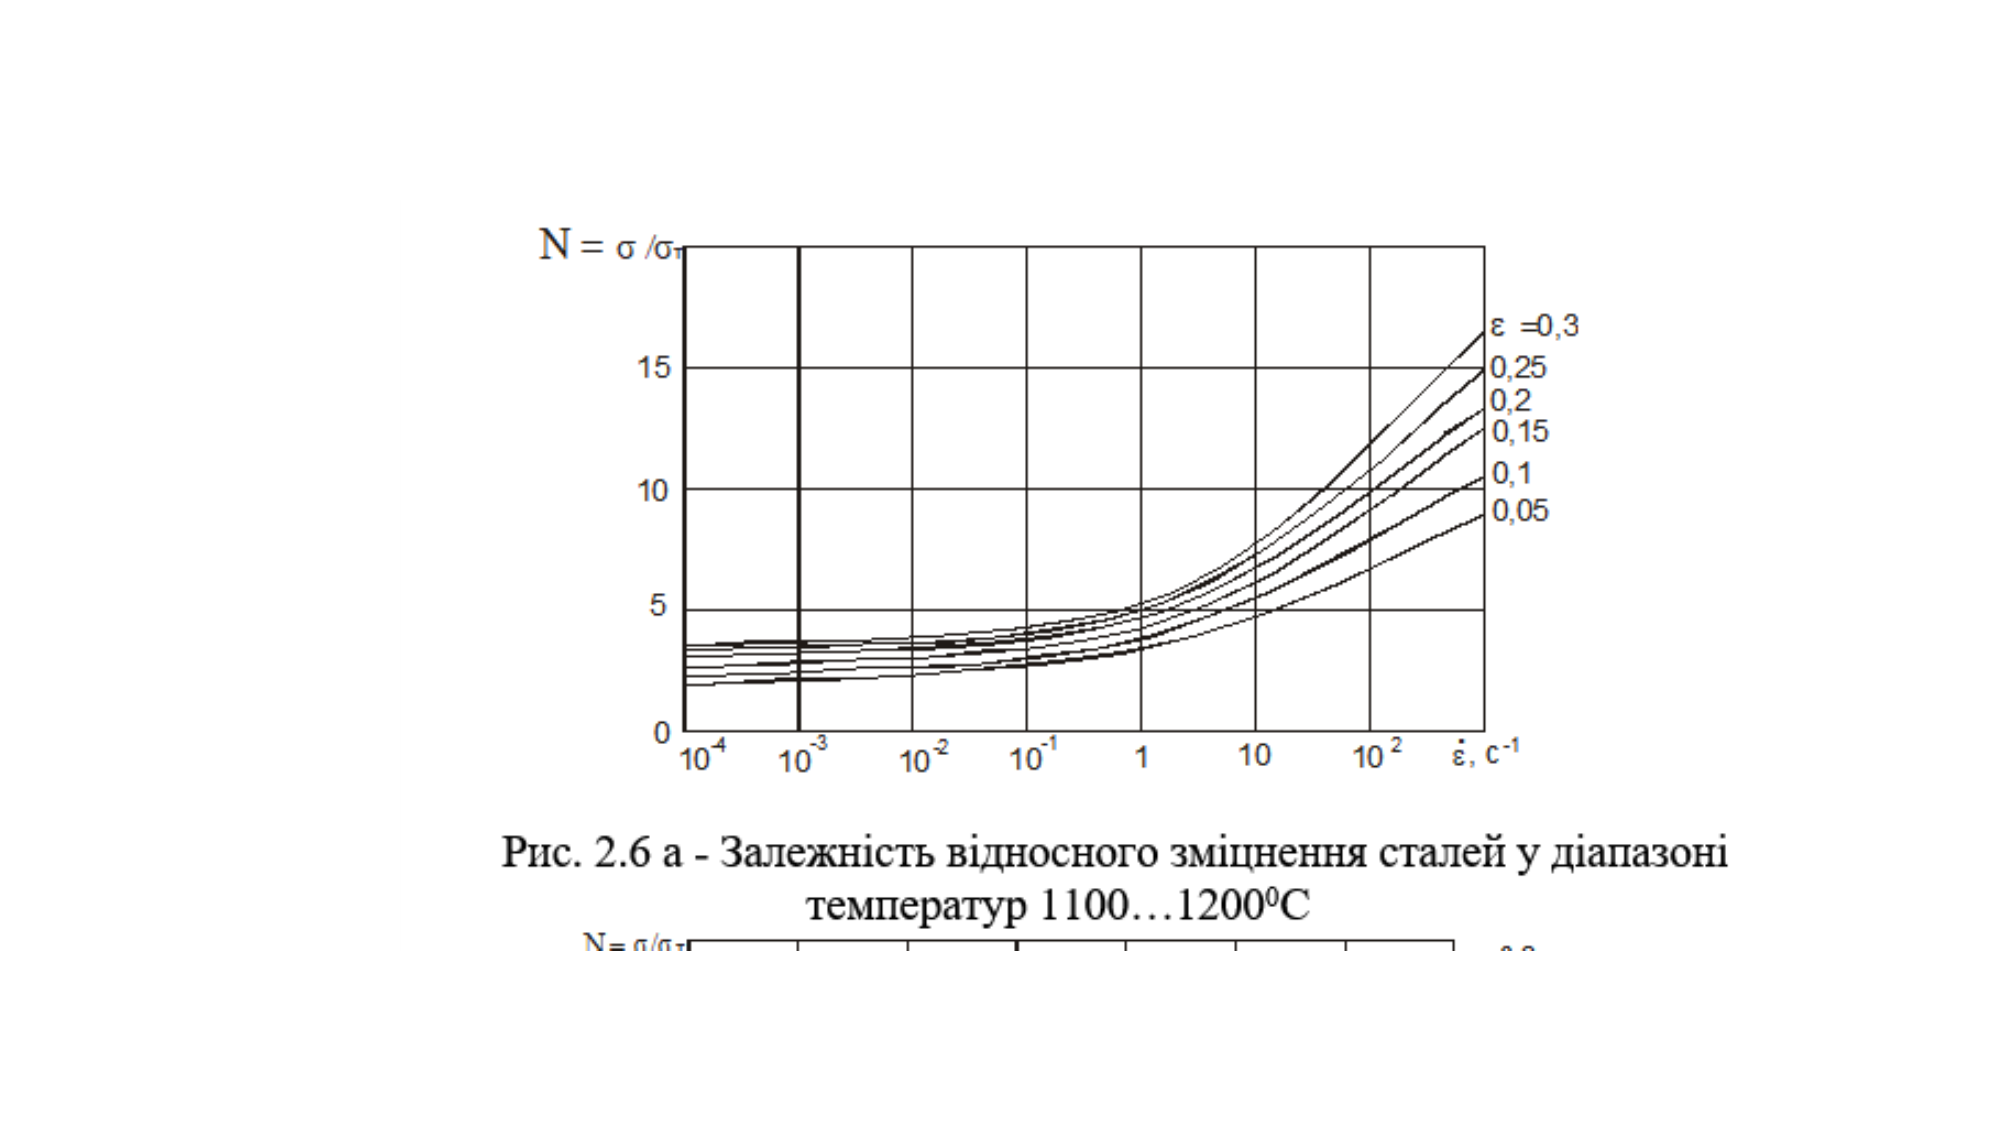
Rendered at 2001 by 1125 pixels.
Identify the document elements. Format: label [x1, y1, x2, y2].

list [399, 200, 1748, 951]
